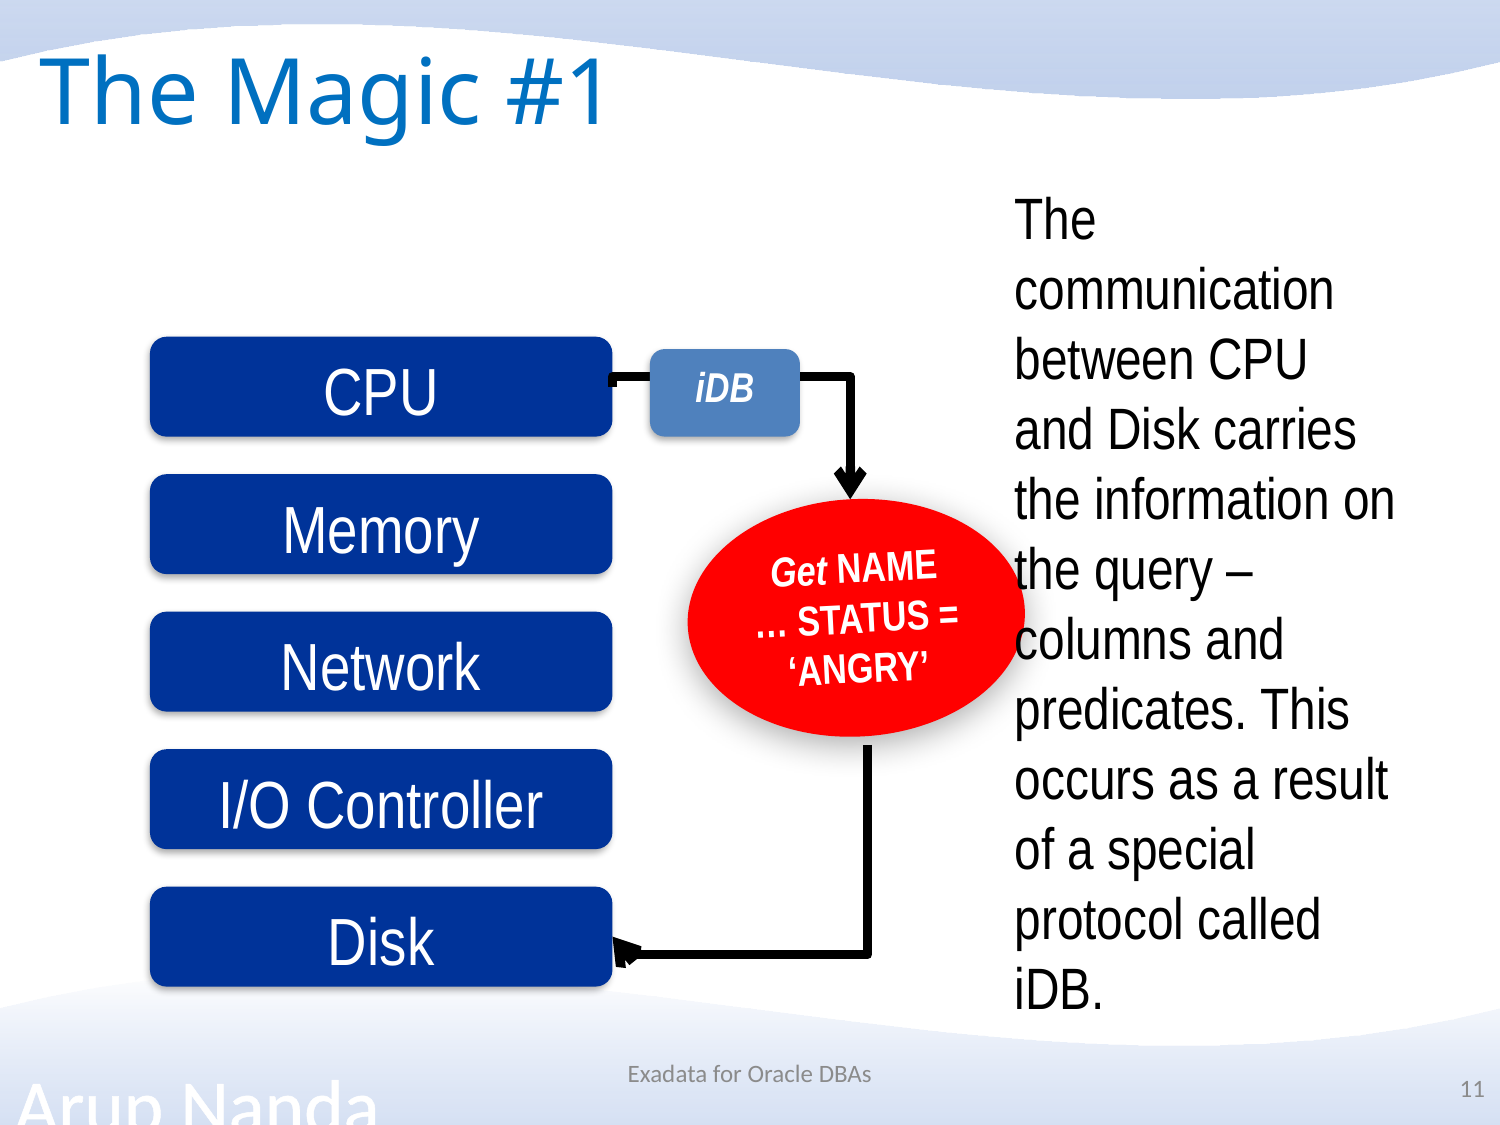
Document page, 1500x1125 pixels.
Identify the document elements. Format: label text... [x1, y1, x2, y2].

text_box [634, 714, 835, 959]
text_box Network [149, 611, 613, 712]
footer Exadata for Oracle DBAs [512, 1042, 988, 1103]
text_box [612, 386, 857, 500]
text_box Memory [149, 474, 613, 575]
text_box CPU [149, 336, 613, 437]
slide_number 11 [1212, 1062, 1500, 1113]
text_box Get NAME … STATUS = ‘ANGRY’ [687, 498, 999, 737]
text_box The communication between CPU and Disk carries the information on the query –columns and predicates. This occurs as a result of a special protocol called iDB. [999, 174, 1413, 1029]
text_box I/O Controller [149, 749, 613, 850]
text_box Disk [149, 886, 613, 987]
text_box iDB [649, 349, 800, 385]
title The Magic #1 [24, 24, 1475, 150]
